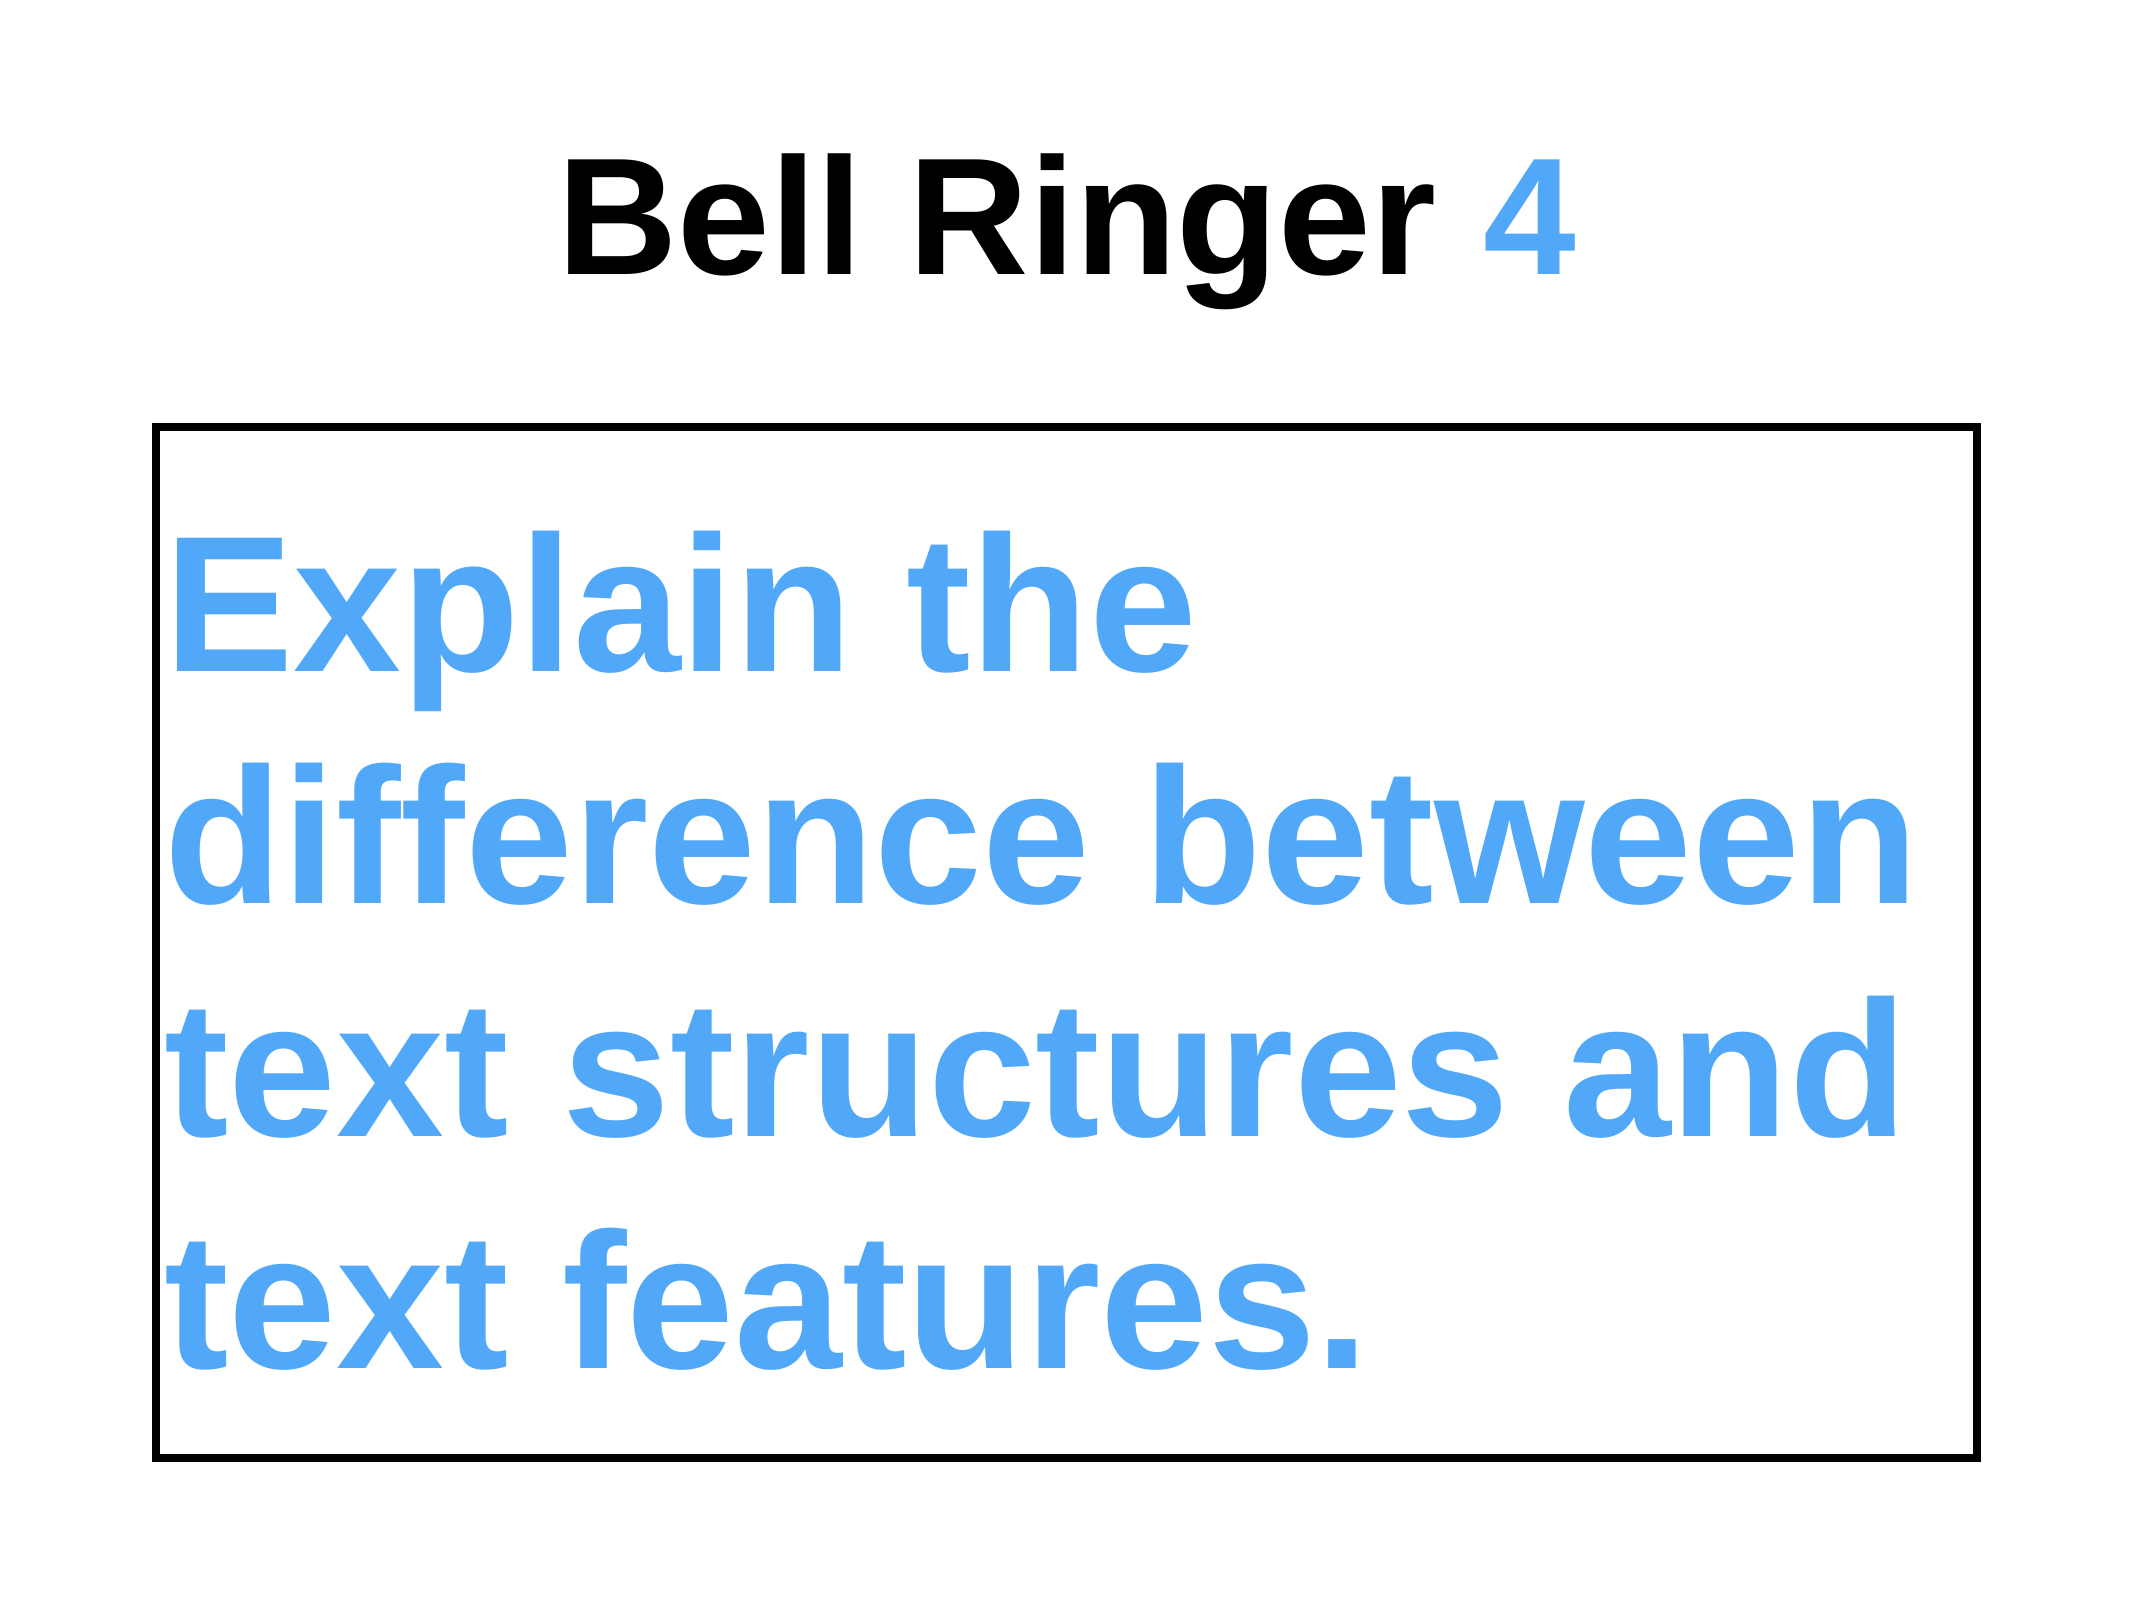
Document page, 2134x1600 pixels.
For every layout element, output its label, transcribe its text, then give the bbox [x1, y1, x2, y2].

list Explain the difference between text structures and text features. [155, 426, 1978, 1459]
title Bell Ringer 4 [155, 30, 1978, 386]
